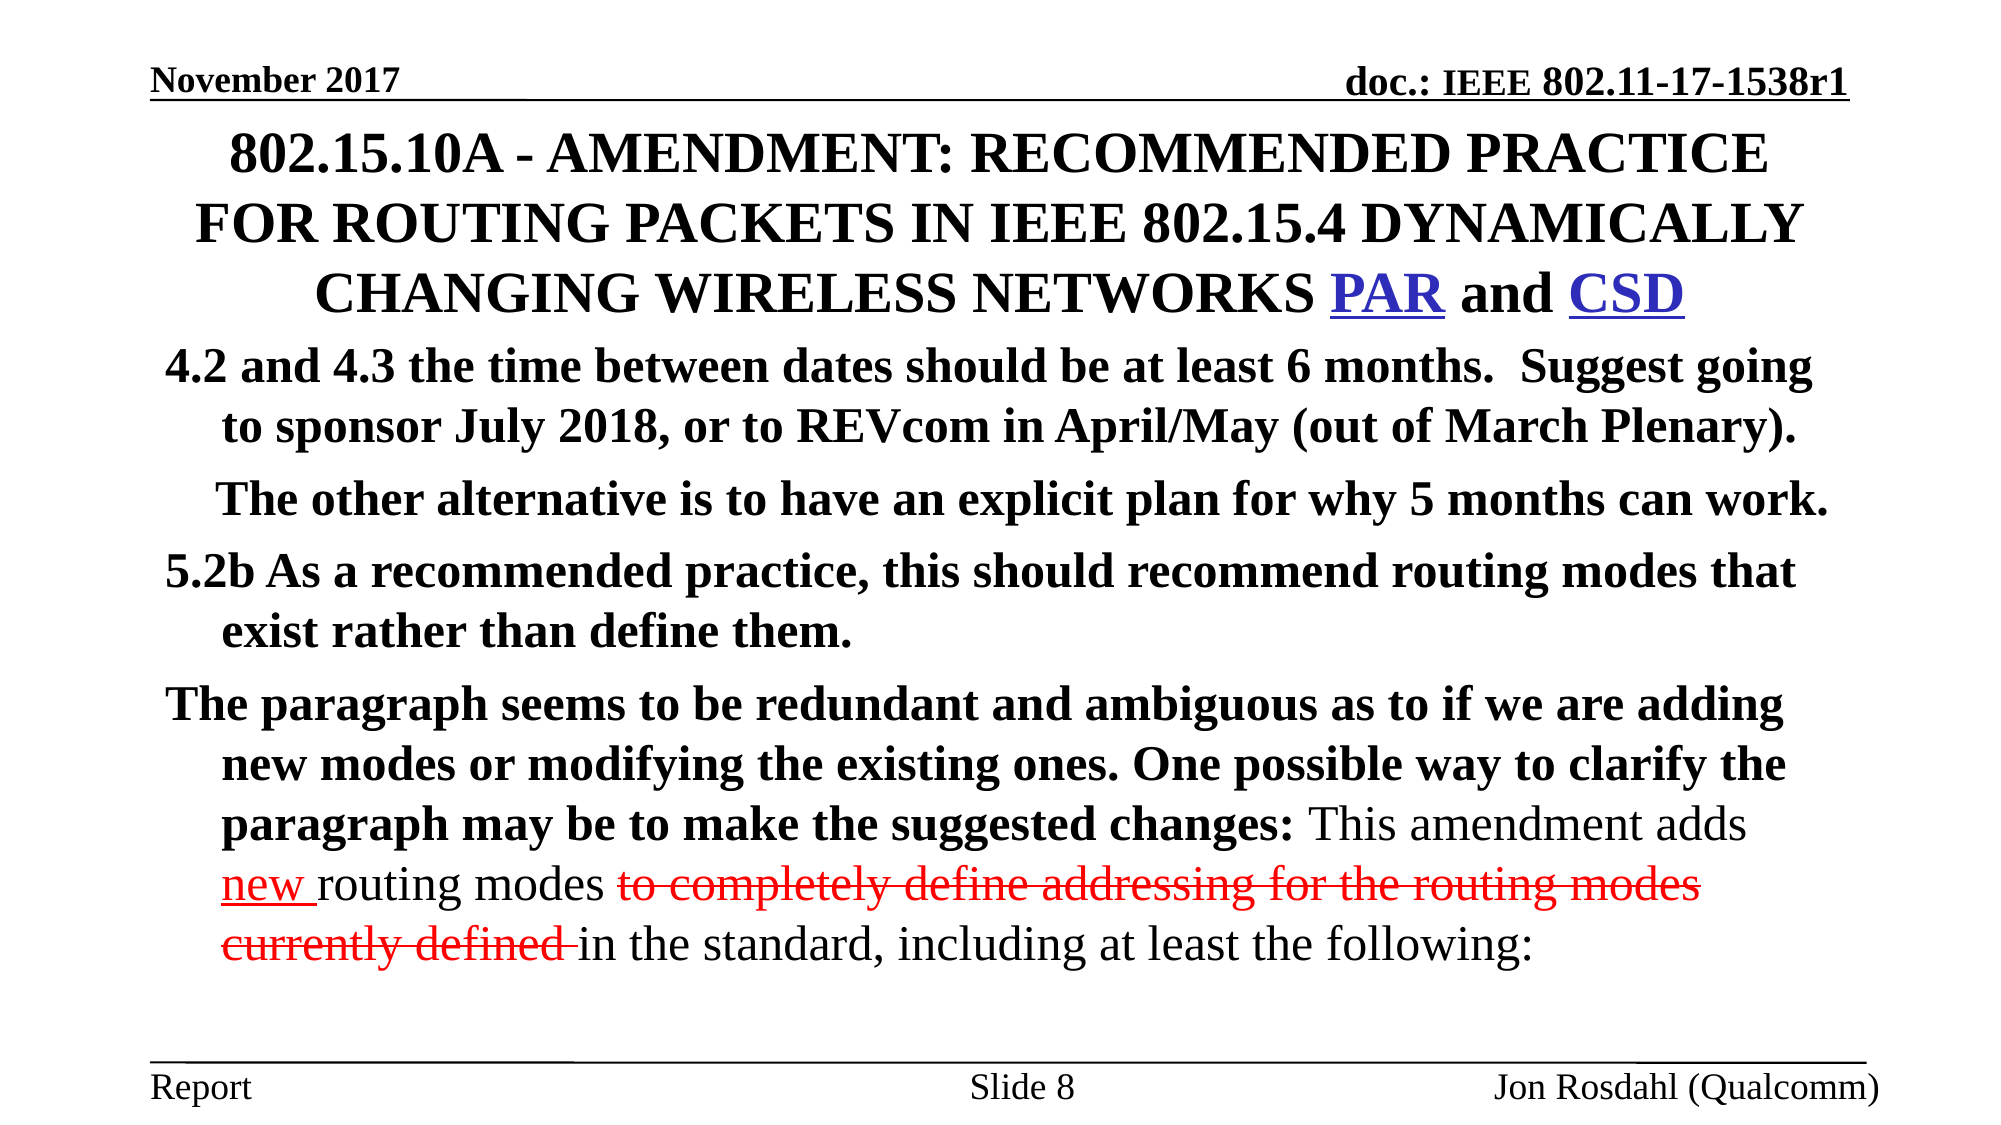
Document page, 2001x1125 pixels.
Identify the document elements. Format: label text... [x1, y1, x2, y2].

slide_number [149, 49, 431, 100]
footer Jon Rosdahl (Qualcomm) [1436, 1061, 1881, 1108]
list 4.2 and 4.3 the time between dates should be at least 6 months. Suggest going to sponsor July 2018, or to REVcom in April/May (out of March Plenary). The other alternative is to have an explicit plan for why 5 months can work. 5.2b As a recommended practice, this should recommend routing modes that exist rather than define them. The paragraph seems to be redundant and ambiguous as to if we are adding new modes or modifying the existing ones. One possible way to clarify the paragraph may be to make the suggested changes: This amendment adds new routing modes to completely define addressing for the routing modes currently defined in the standard, including at least the following: [149, 324, 1850, 1000]
slide_number Slide 8 [950, 1061, 1095, 1125]
title 802.15.10a - Amendment: Recommended Practice for Routing Packets in IEEE 802.15.4 Dynamically Changing Wireless Networks PAR and CSD [149, 112, 1850, 324]
